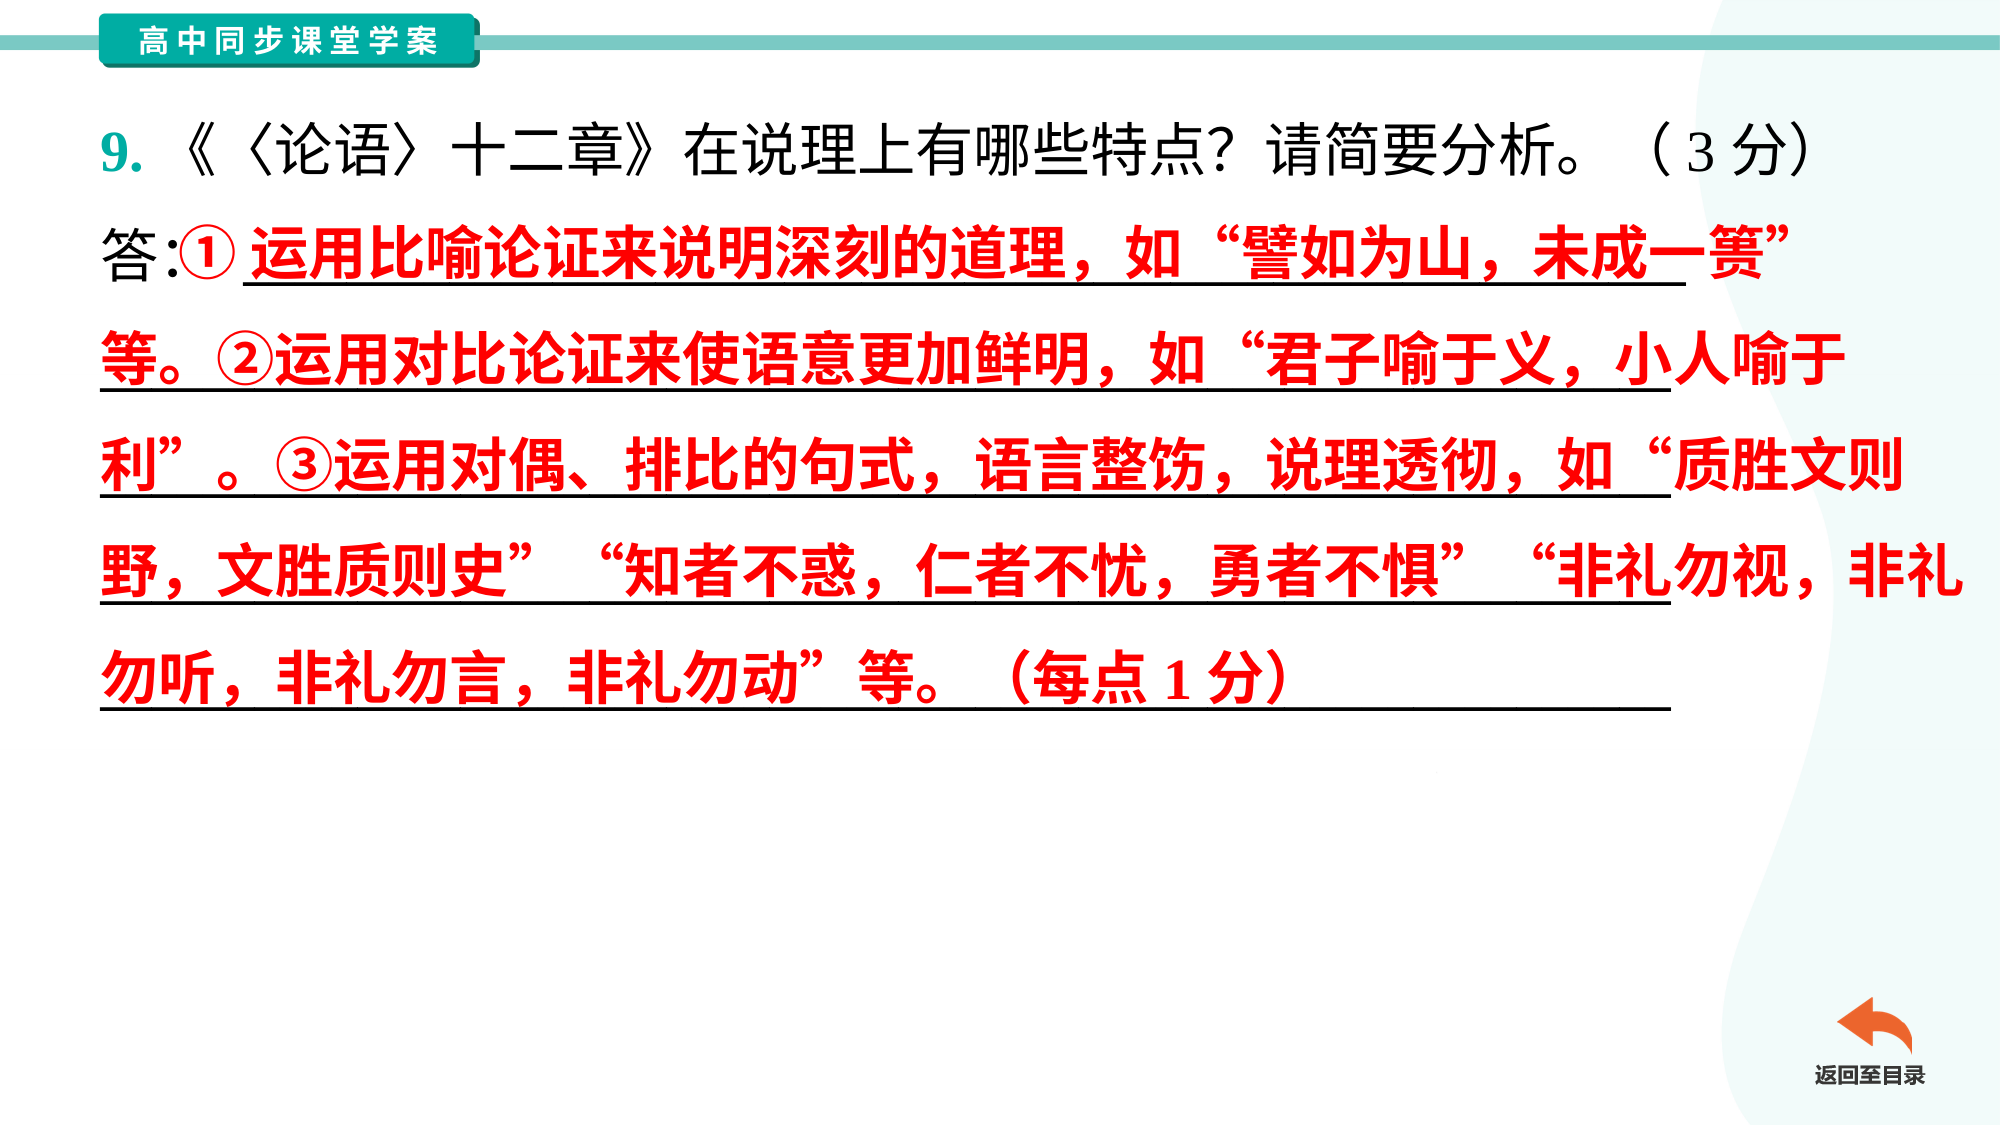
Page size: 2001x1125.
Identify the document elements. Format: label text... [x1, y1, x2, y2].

text_box 9.《〈论语〉十二章》在说理上有哪些特点？请简要分析。（3分） 答： ________________________________________________________ _____________________________________________________________ _____________________________________________________________ _____________________________________________________________ _____________________________________________________________ [100, 76, 1899, 179]
text_box ①运用比喻论证来说明深刻的道理，如“譬如为山，未成一篑” 等。②运用对比论证来使语意更加鲜明，如“君子喻于义，小人喻于 利”。③运用对偶、排比的句式，语言整饬，说理透彻，如“质胜文则 野，文胜质则史”“知者不惑，仁者不忧，勇者不惧”“非礼勿视，非礼 勿听，非礼勿言，非礼勿动”等。（每点1分） [100, 179, 1899, 711]
text_box 9.《〈论语〉十二章》在说理上有哪些特点？请简要分析。（3分） 答： ________________________________________________________ _____________________________________________________________ _____________________________________________________________ _____________________________________________________________ _____________________________________________________________ [100, 711, 1899, 715]
picture [0, 0, 2000, 1125]
